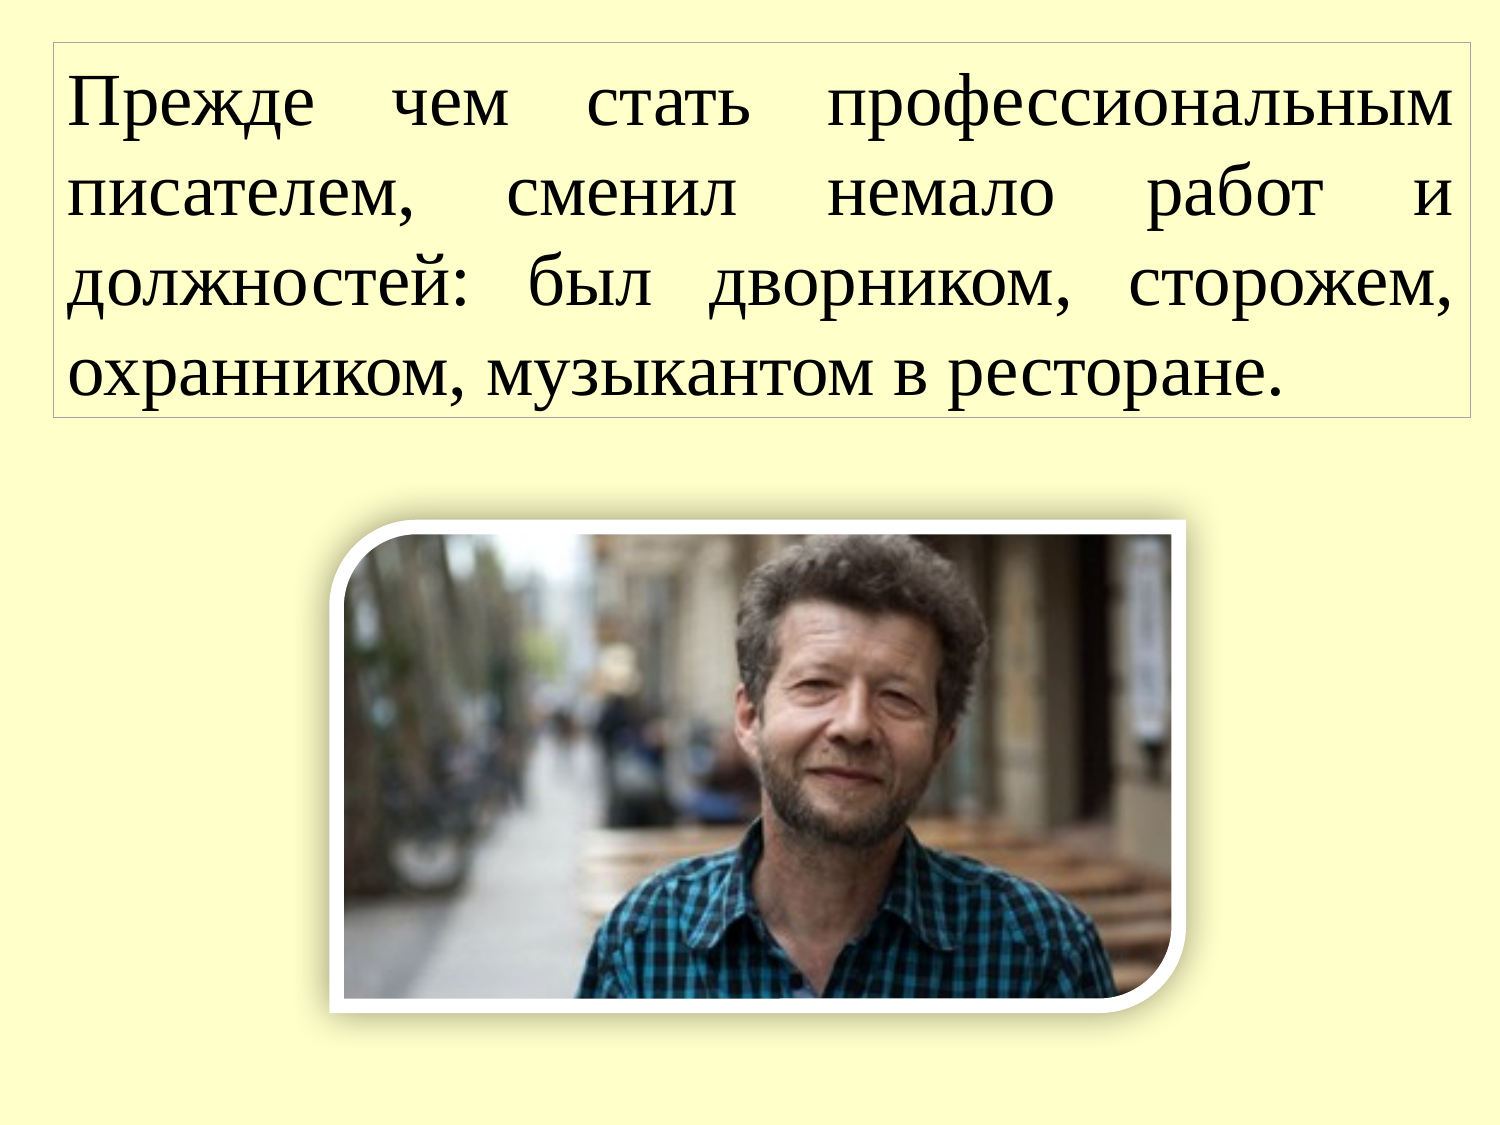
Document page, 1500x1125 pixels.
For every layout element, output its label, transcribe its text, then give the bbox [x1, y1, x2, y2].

picture [336, 526, 1179, 1007]
text_box Прежде чем стать профессиональным писателем, сменил немало работ и должностей: был дворником, сторожем, охранником, музыкантом в ресторане. [53, 42, 1471, 418]
